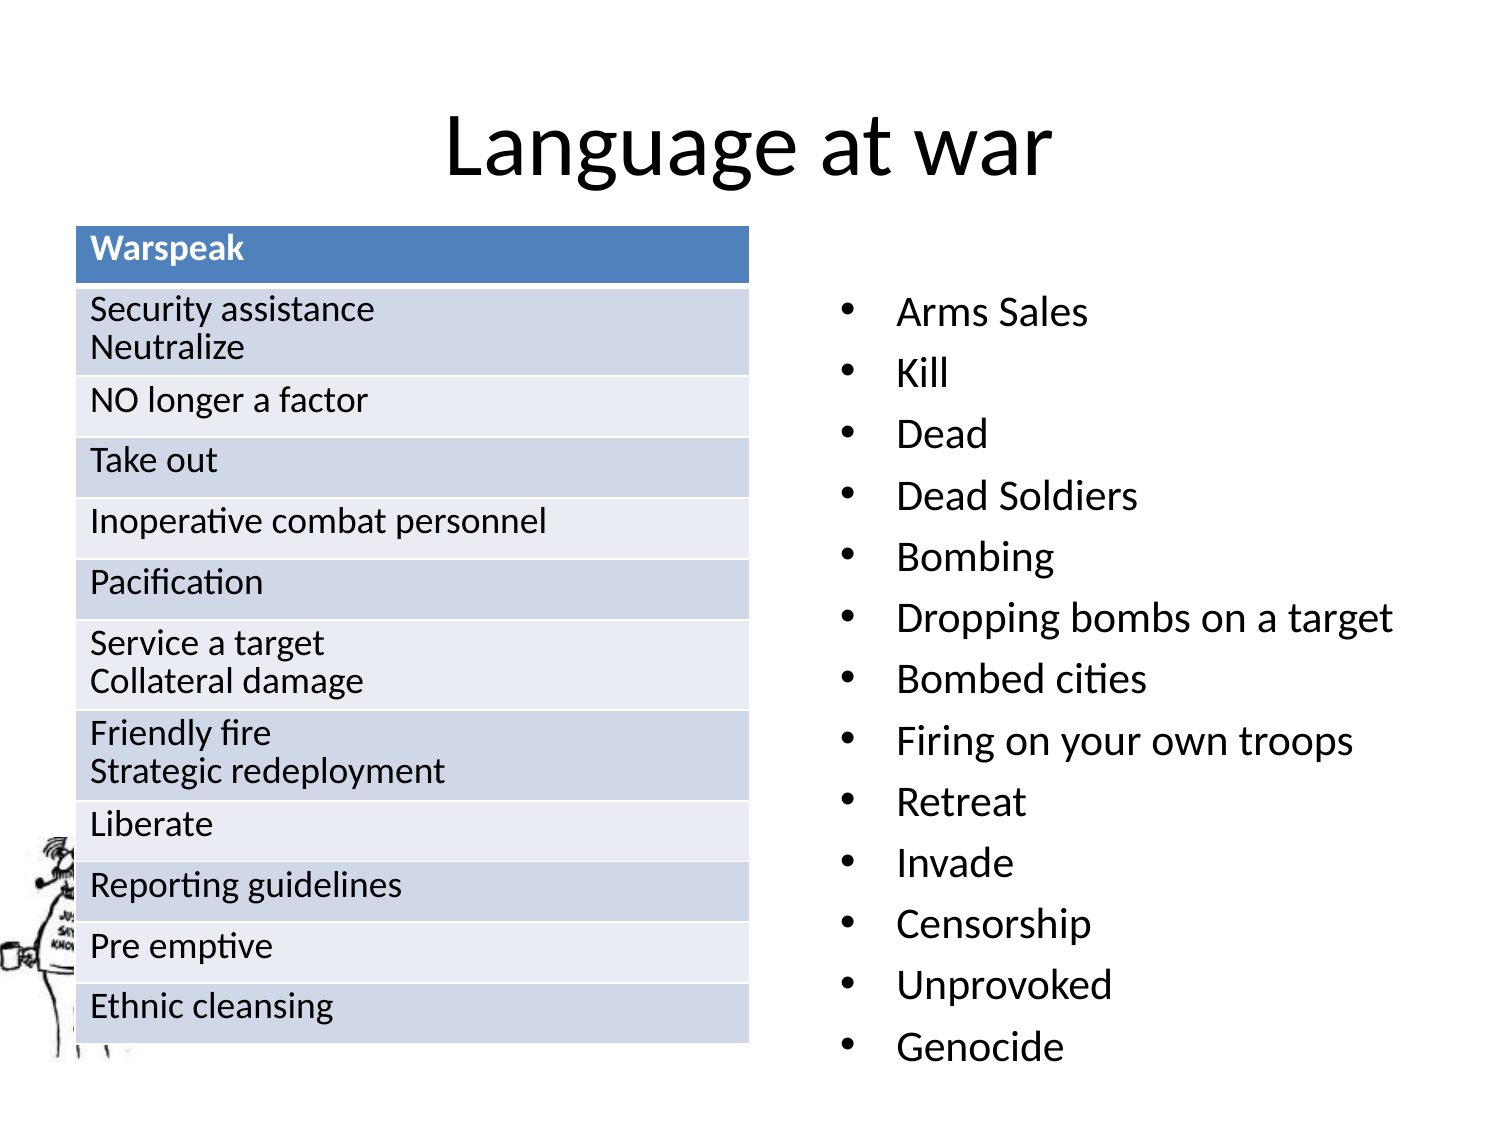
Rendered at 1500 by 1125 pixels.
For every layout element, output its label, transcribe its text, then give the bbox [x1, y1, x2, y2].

table_header Warspeak [76, 226, 749, 283]
table_cell Take out [76, 438, 749, 497]
table_cell Pre emptive [76, 923, 749, 982]
table_cell NO longer a factor [76, 377, 749, 436]
title Language at war [75, 45, 1425, 233]
table_cell Friendly fire Strategic redeployment [76, 711, 749, 800]
table_cell Inoperative combat personnel [76, 499, 749, 558]
picture [0, 837, 171, 1125]
table_cell Service a target Collateral damage [76, 621, 749, 709]
table_cell Pacification [76, 560, 749, 619]
text_box Arms Sales Kill Dead Dead Soldiers Bombing Dropping bombs on a target Bombed cities Firing on your own troops Retreat Invade Censorship Unprovoked Genocide [824, 274, 1425, 1100]
table_cell Liberate [76, 802, 749, 861]
table_cell Ethnic cleansing [76, 984, 749, 1043]
table_cell Security assistance Neutralize [76, 289, 749, 375]
table_cell Reporting guidelines [76, 862, 749, 921]
